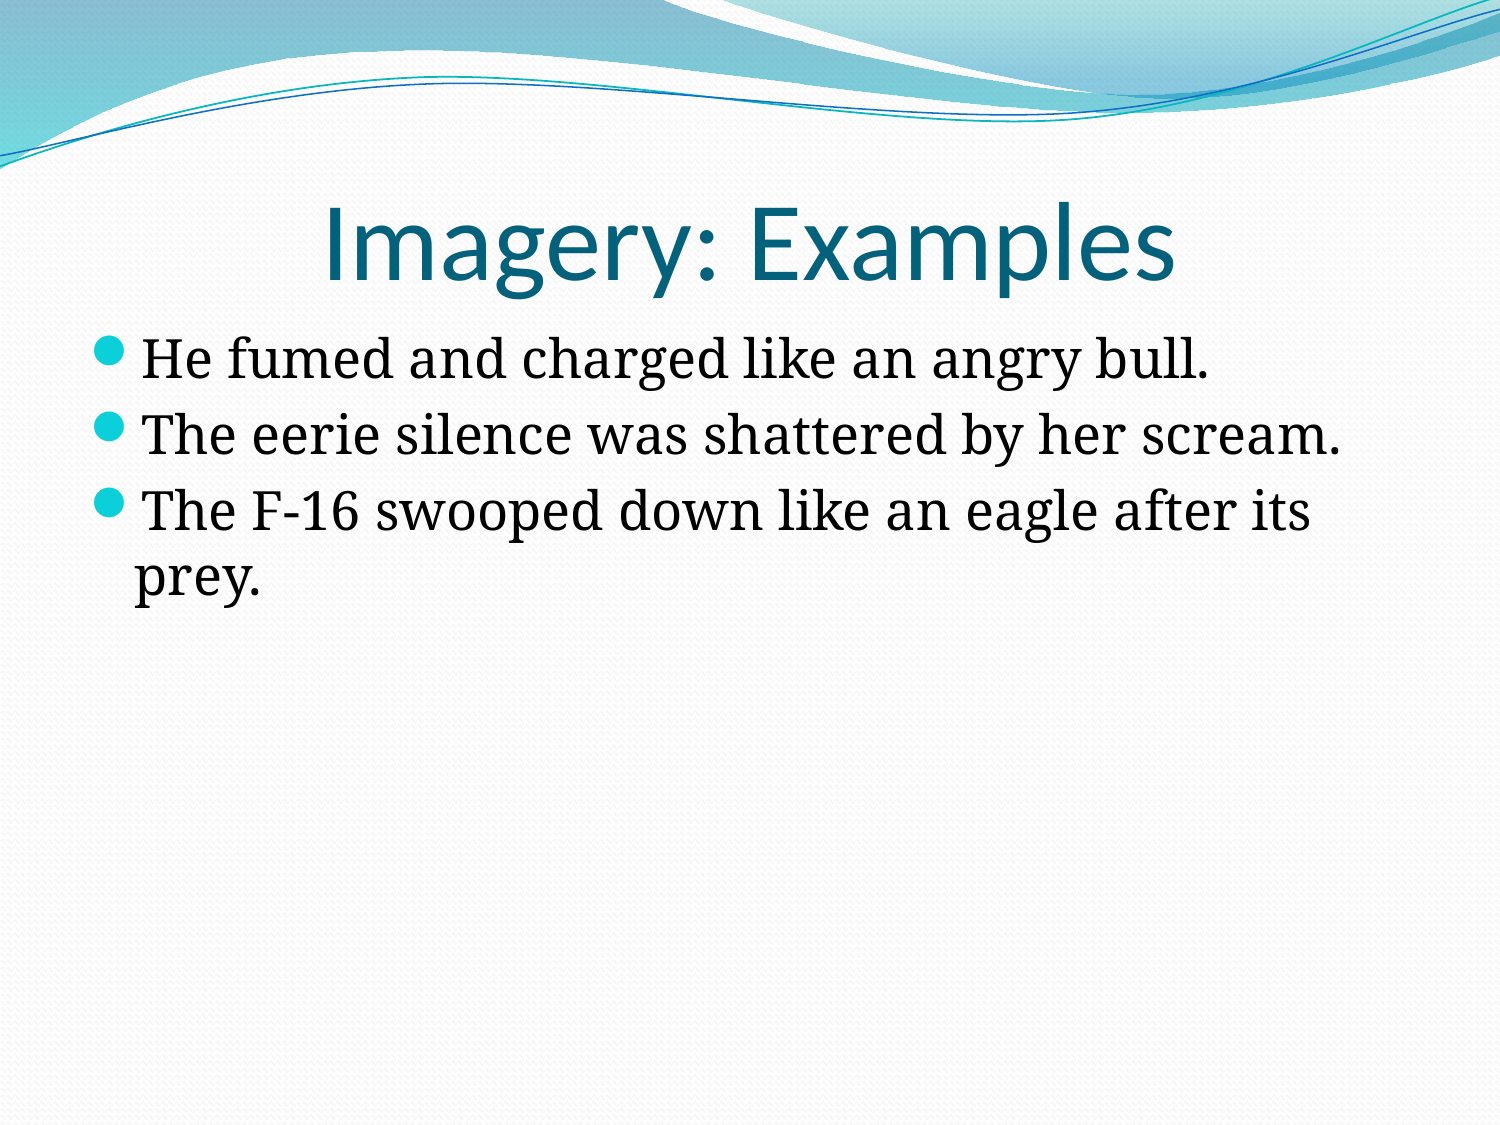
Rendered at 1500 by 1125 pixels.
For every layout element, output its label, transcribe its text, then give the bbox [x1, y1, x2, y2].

list He fumed and charged like an angry bull. The eerie silence was shattered by her scream. The F-16 swooped down like an eagle after its prey. [75, 317, 1425, 1038]
title Imagery: Examples [75, 115, 1425, 303]
